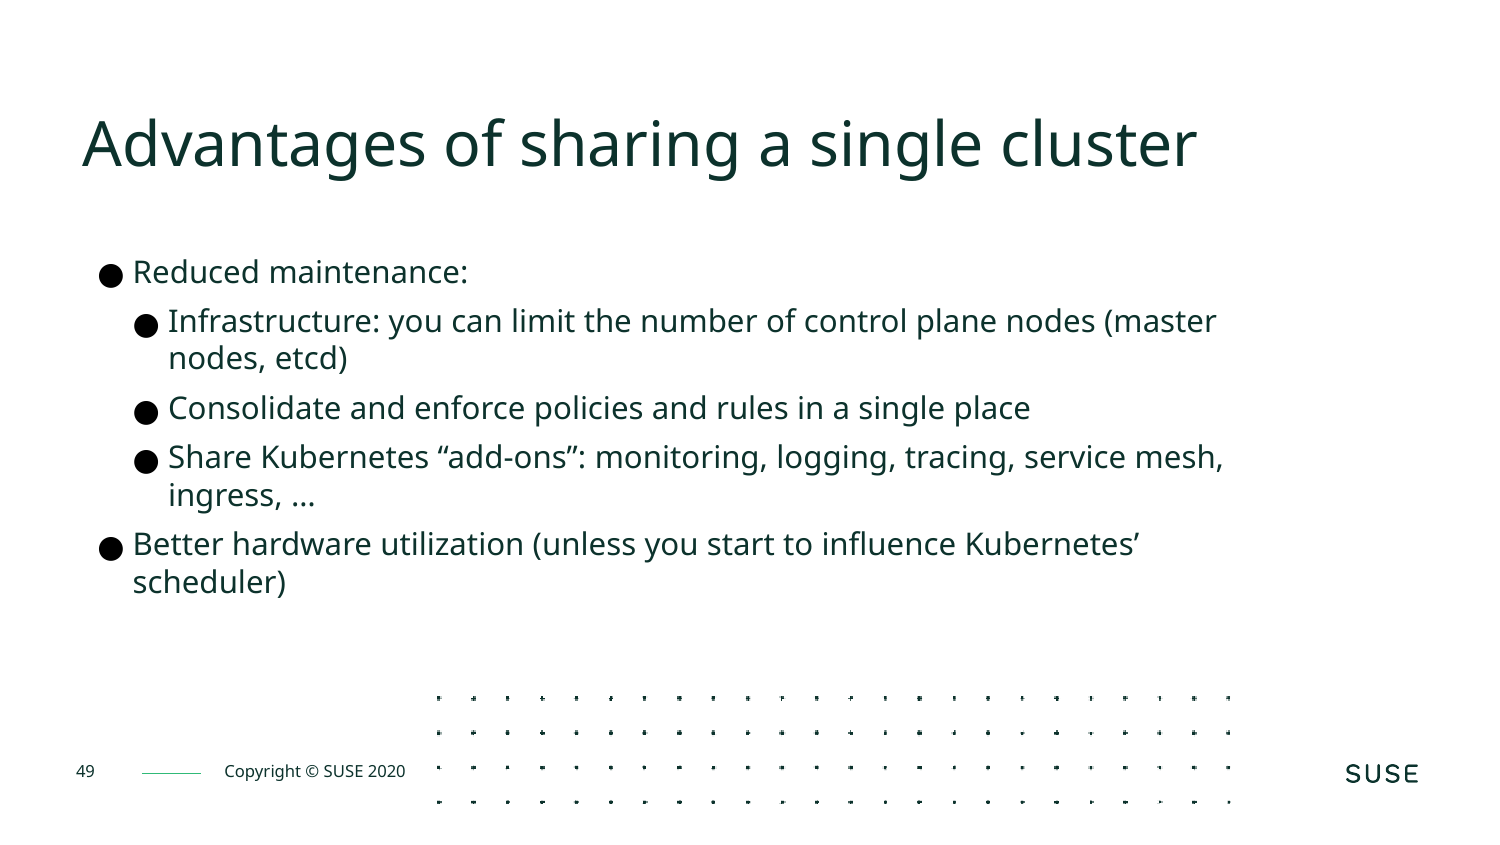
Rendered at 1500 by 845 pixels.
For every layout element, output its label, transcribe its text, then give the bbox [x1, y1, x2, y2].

picture [1346, 764, 1418, 783]
text_box Advantages of sharing a single cluster [82, 103, 1453, 260]
text_box Reduced maintenance: Infrastructure: you can limit the number of control plane nodes (master nodes, etcd) Consolidate and enforce policies and rules in a single place Share Kubernetes “add-ons”: monitoring, logging, tracing, service mesh, ingress, … Better hardware utilization (unless you start to influence Kubernetes’ scheduler) [82, 244, 1299, 695]
picture [437, 696, 1255, 815]
